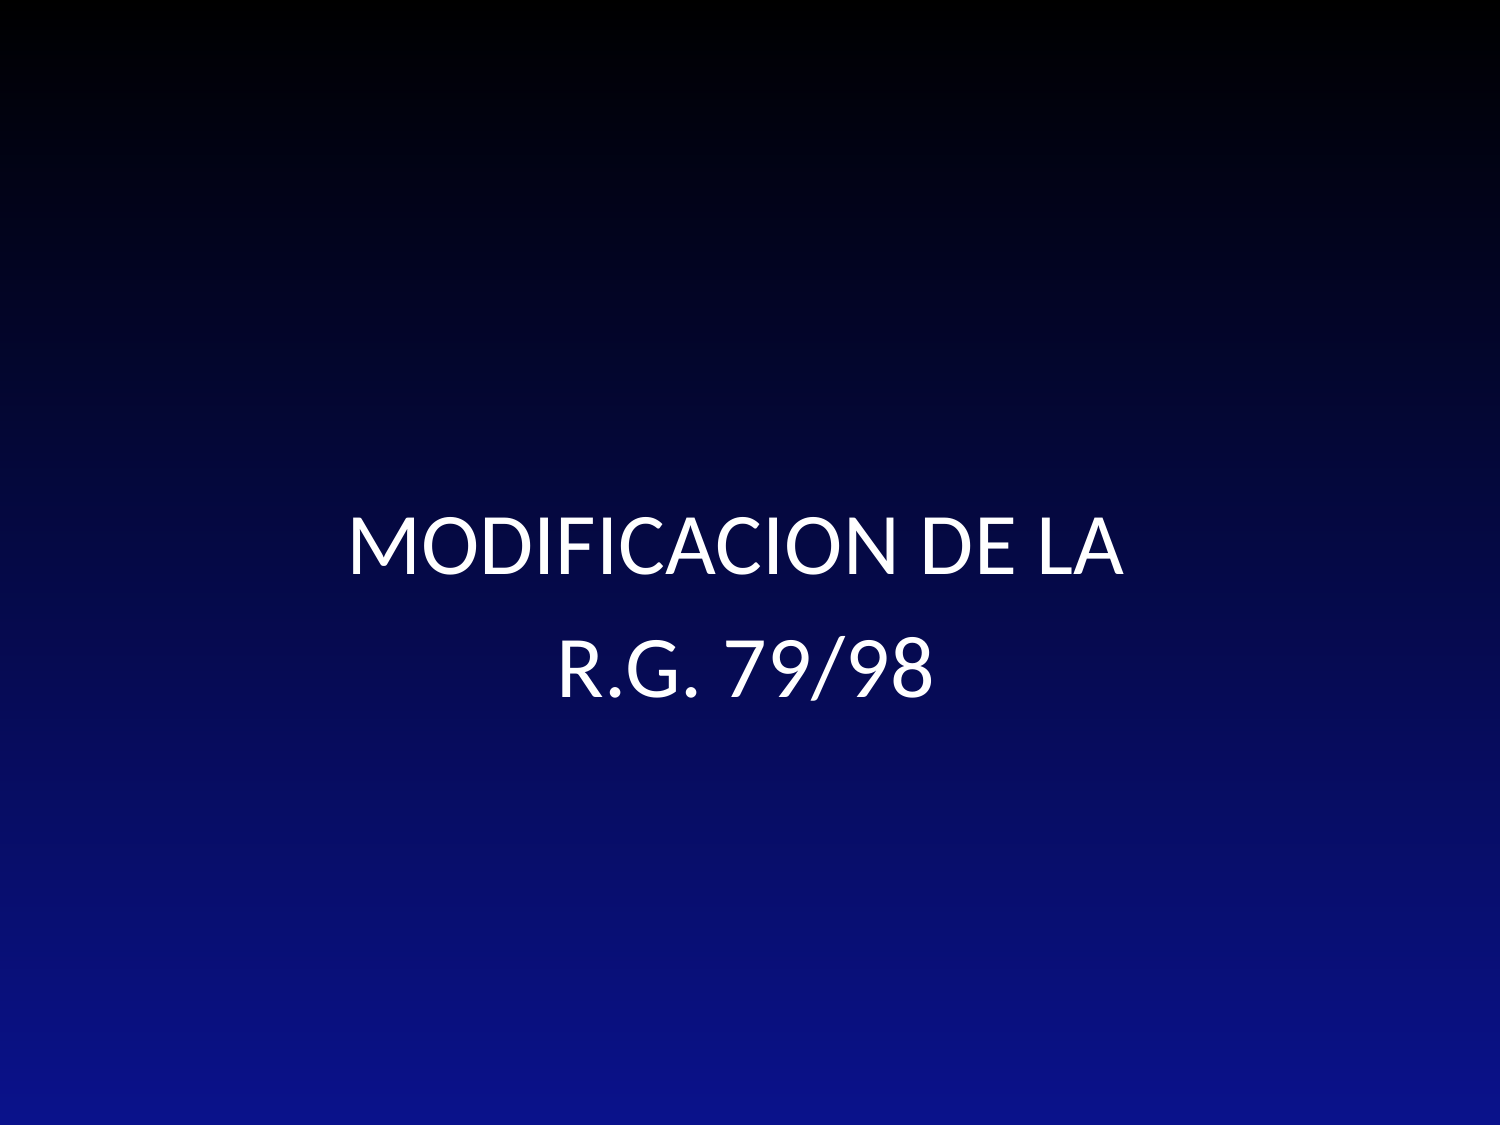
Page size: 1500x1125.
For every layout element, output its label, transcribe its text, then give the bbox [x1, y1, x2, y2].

list MODIFICACION DE LA R.G. 79/98 [118, 476, 1394, 723]
